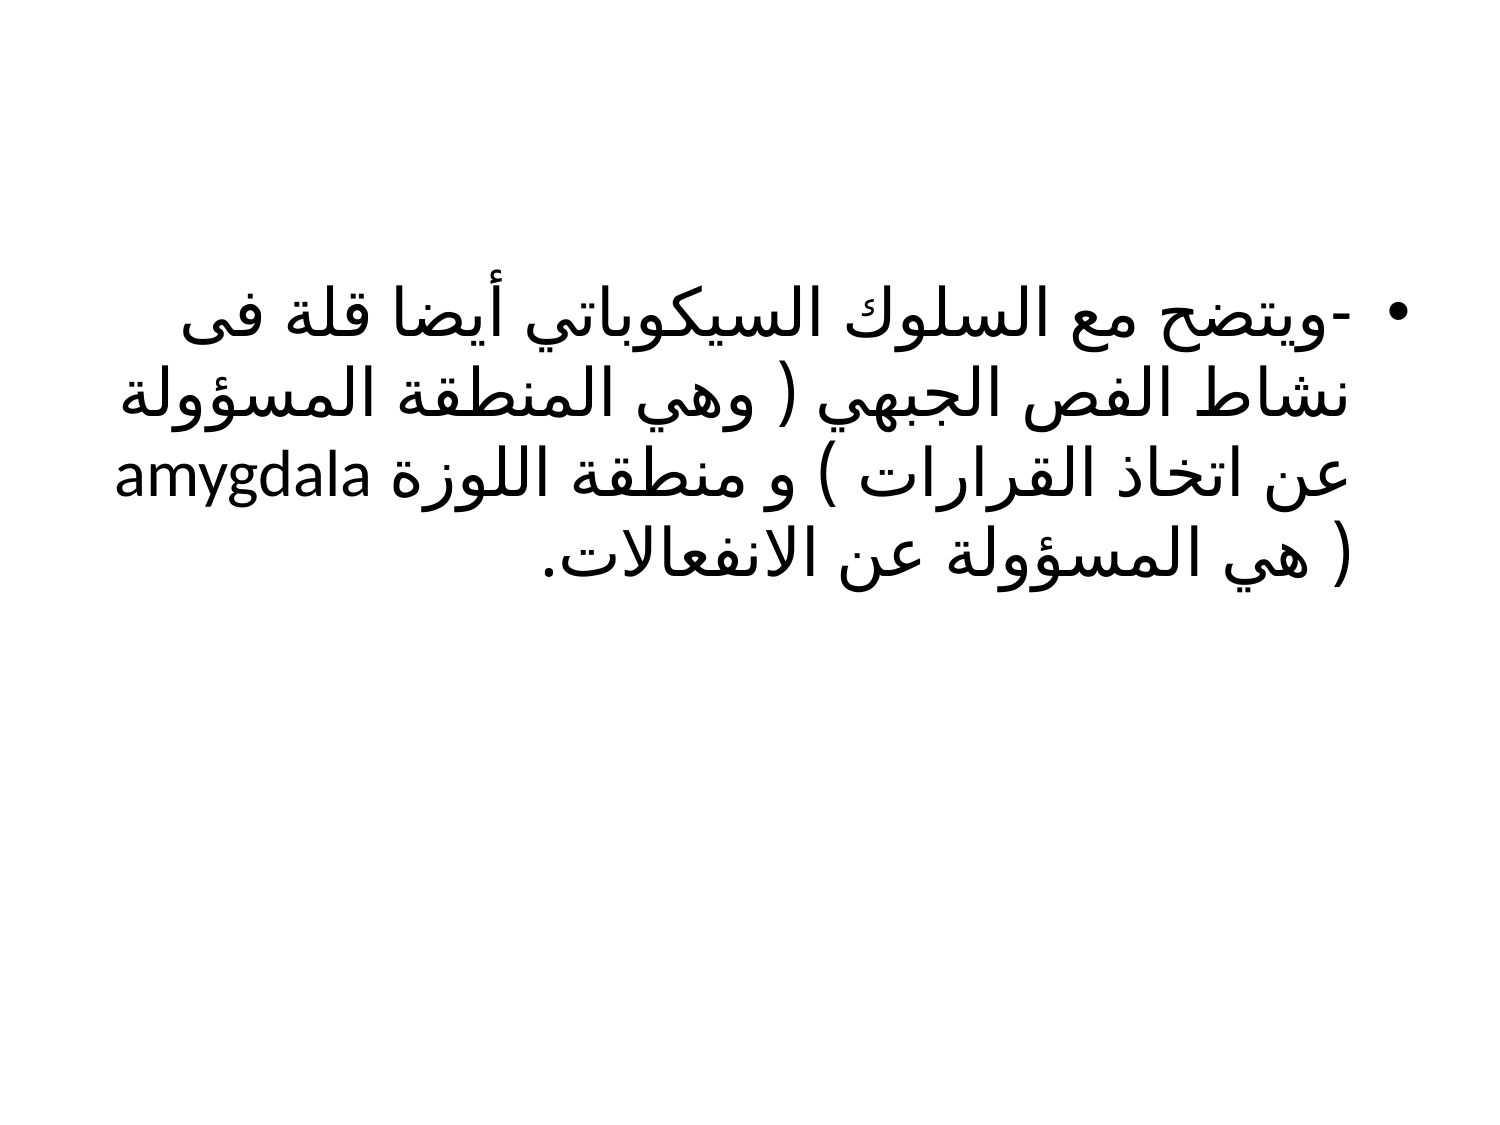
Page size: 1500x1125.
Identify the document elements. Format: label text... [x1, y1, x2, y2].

list -ويتضح مع السلوك السيكوباتي أيضا قلة فى نشاط الفص الجبهي ( وهي المنطقة المسؤولة عن اتخاذ القرارات ) و منطقة اللوزة amygdala ( هي المسؤولة عن الانفعالات. [75, 262, 1425, 1005]
